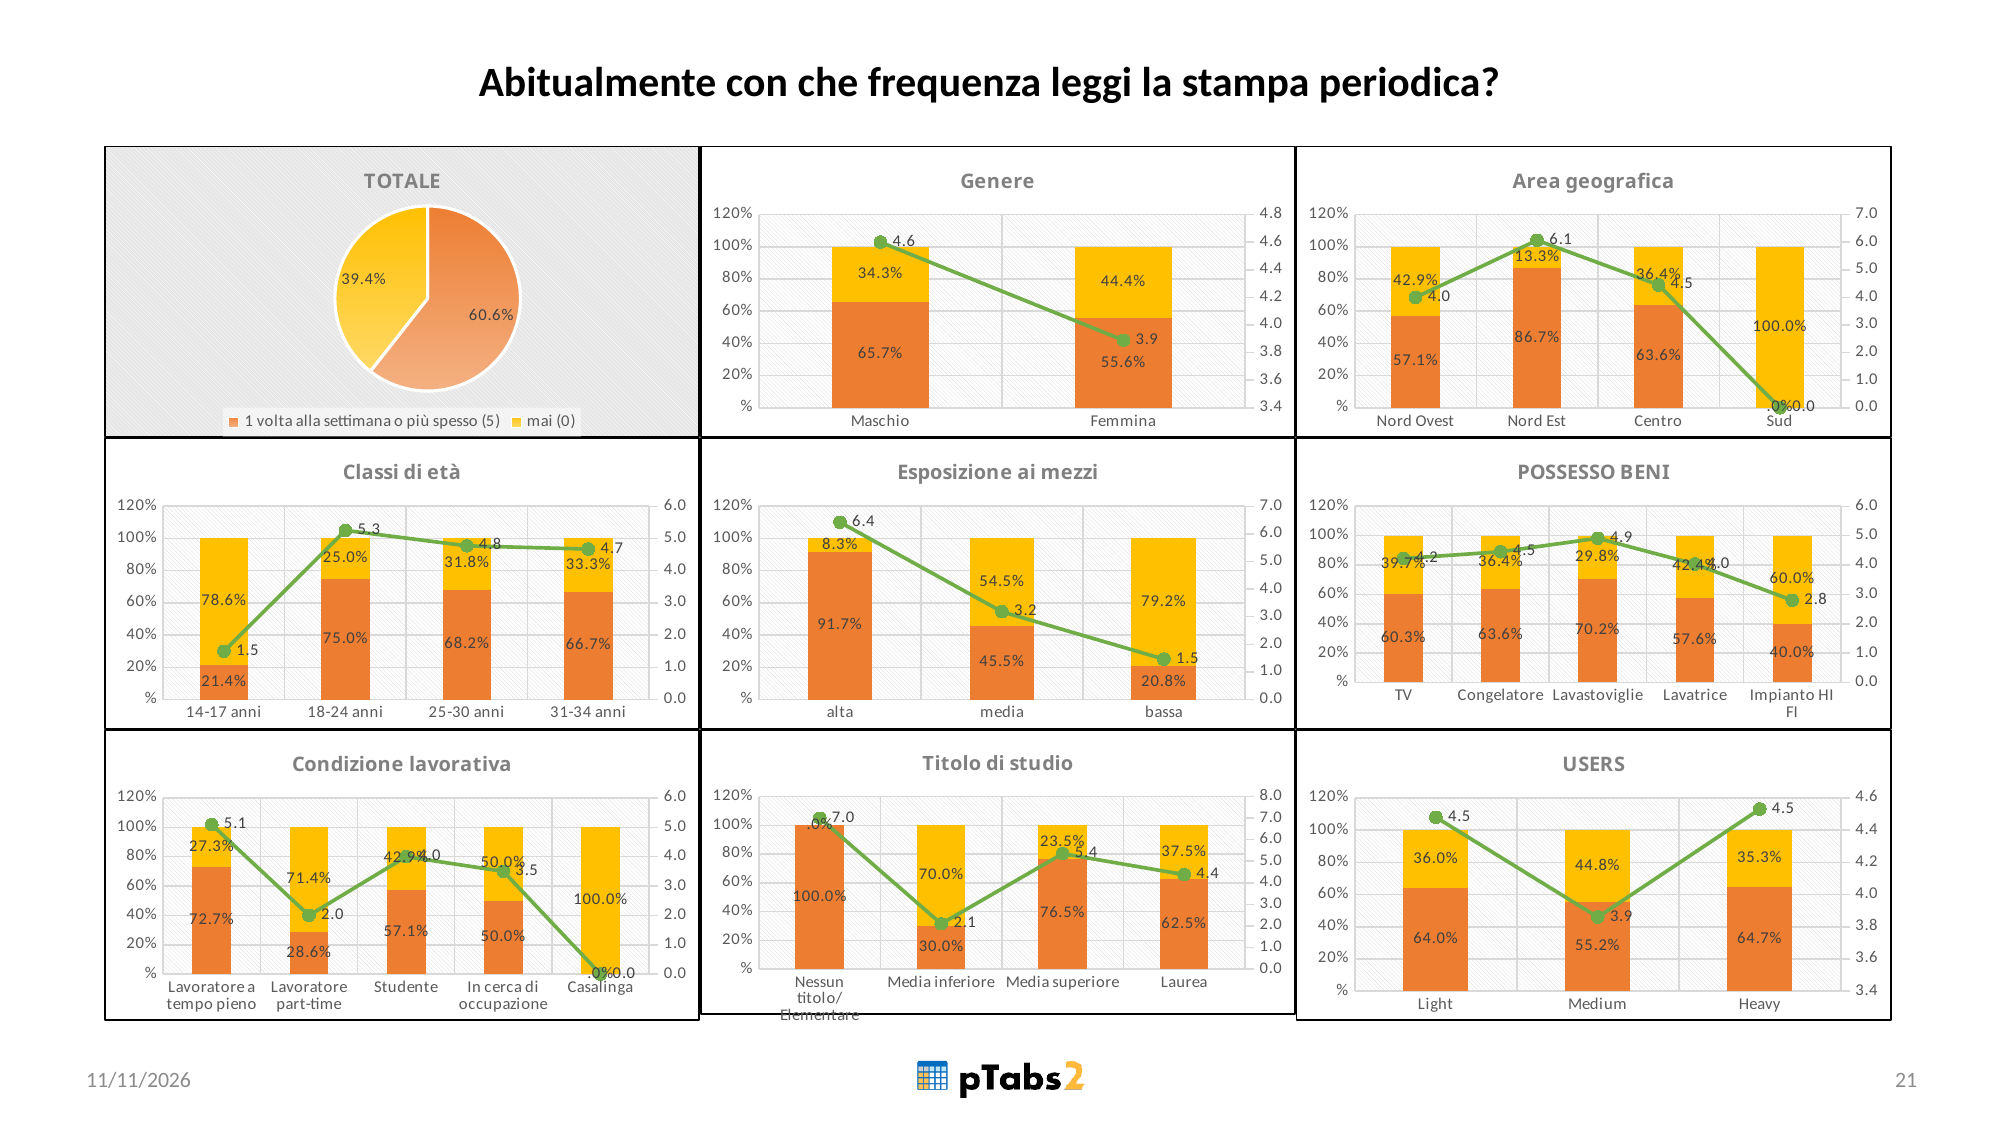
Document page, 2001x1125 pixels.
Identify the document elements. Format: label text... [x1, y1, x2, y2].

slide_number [70, 1055, 512, 1103]
title Abitualmente con che frequenza leggi la stampa periodica? [104, 52, 1875, 115]
chart [104, 145, 1892, 1021]
slide_number 21 [1482, 1055, 1933, 1103]
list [913, 1058, 1087, 1100]
